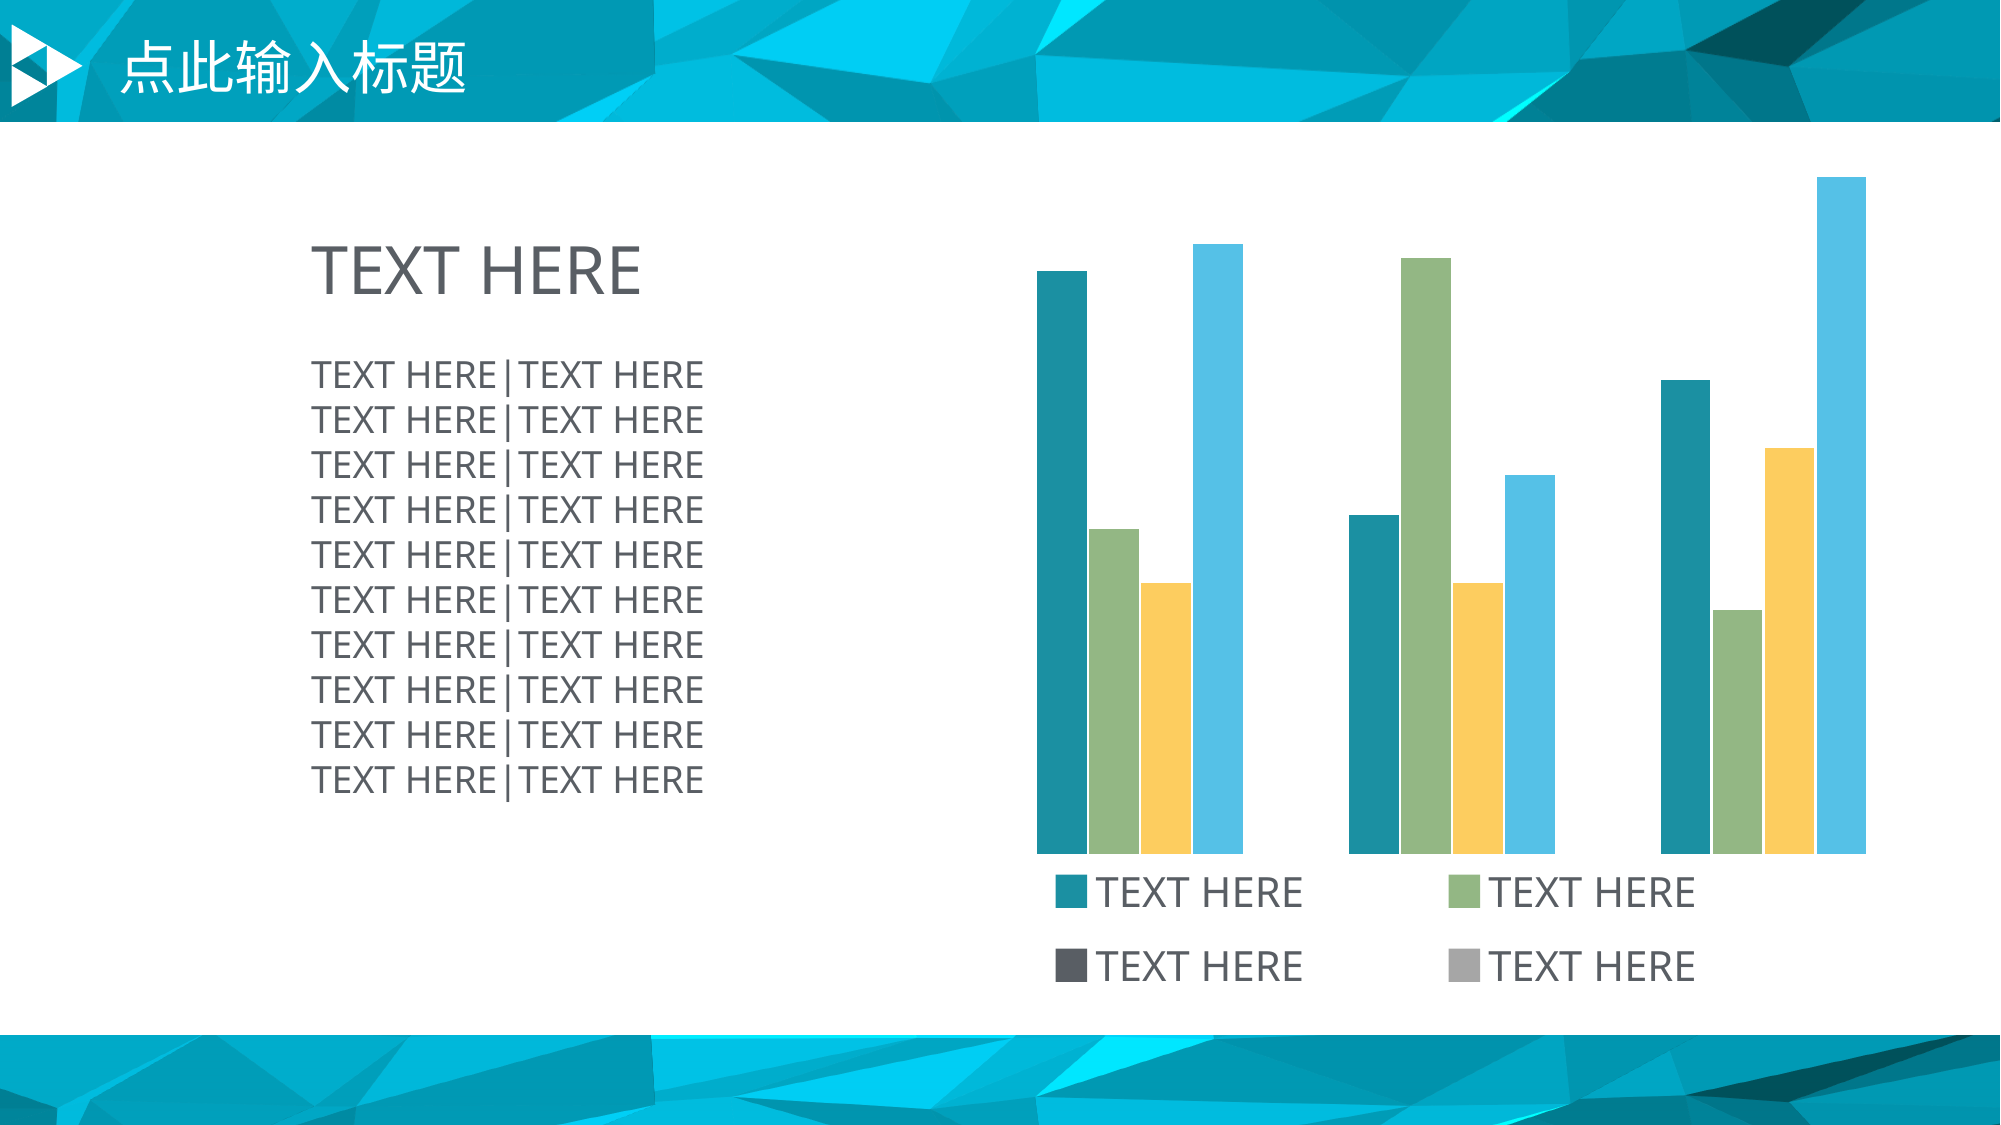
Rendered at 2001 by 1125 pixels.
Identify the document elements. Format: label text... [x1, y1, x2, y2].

picture [0, 0, 2000, 122]
text_box TEXT HERE [296, 220, 958, 315]
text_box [1055, 872, 1334, 925]
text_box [1448, 858, 1727, 925]
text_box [1448, 932, 1727, 999]
chart [958, 24, 2000, 872]
text_box TEXT HERE|TEXT HERE TEXT HERE|TEXT HERE TEXT HERE|TEXT HERE TEXT HERE|TEXT HERE TEXT HERE|TEXT HERE TEXT HERE|TEXT HERE TEXT HERE|TEXT HERE TEXT HERE|TEXT HERE TEXT HERE|TEXT HERE TEXT HERE|TEXT HERE [296, 343, 835, 854]
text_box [1055, 932, 1334, 999]
picture [0, 1035, 2000, 1125]
text_box 点此输入标题 [103, 24, 693, 109]
